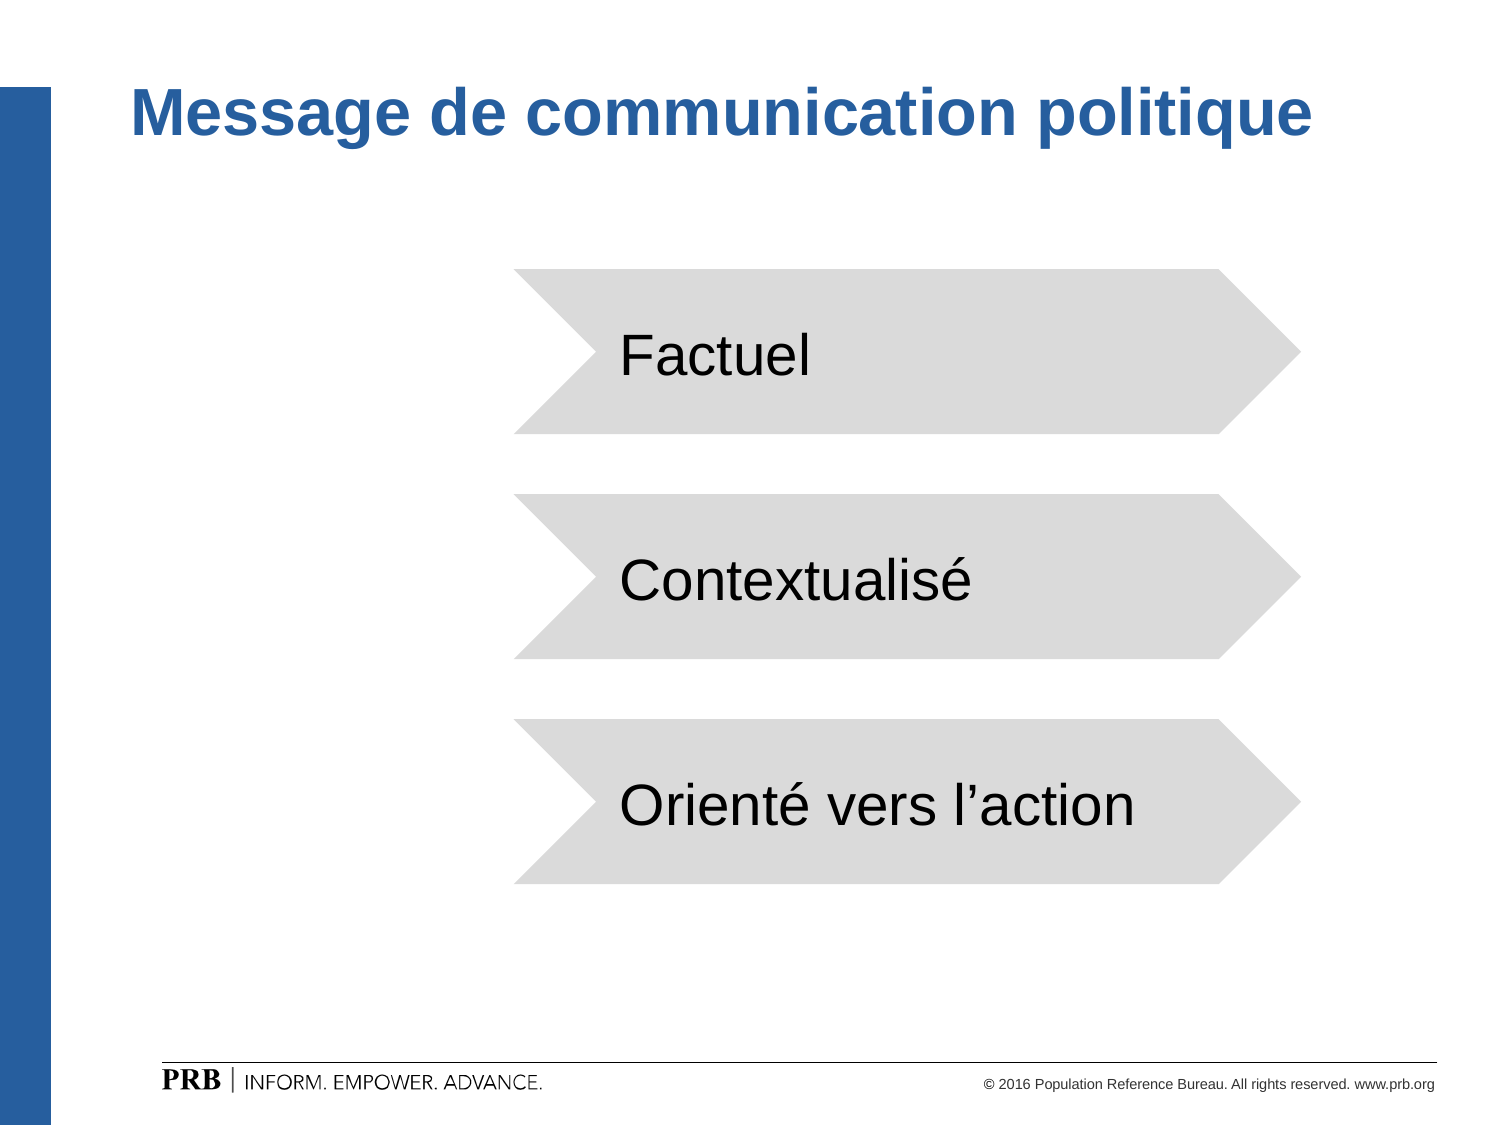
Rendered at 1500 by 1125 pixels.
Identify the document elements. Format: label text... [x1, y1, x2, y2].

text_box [513, 268, 1302, 885]
title Message de communication politique [115, 60, 1385, 224]
picture [162, 1067, 542, 1093]
